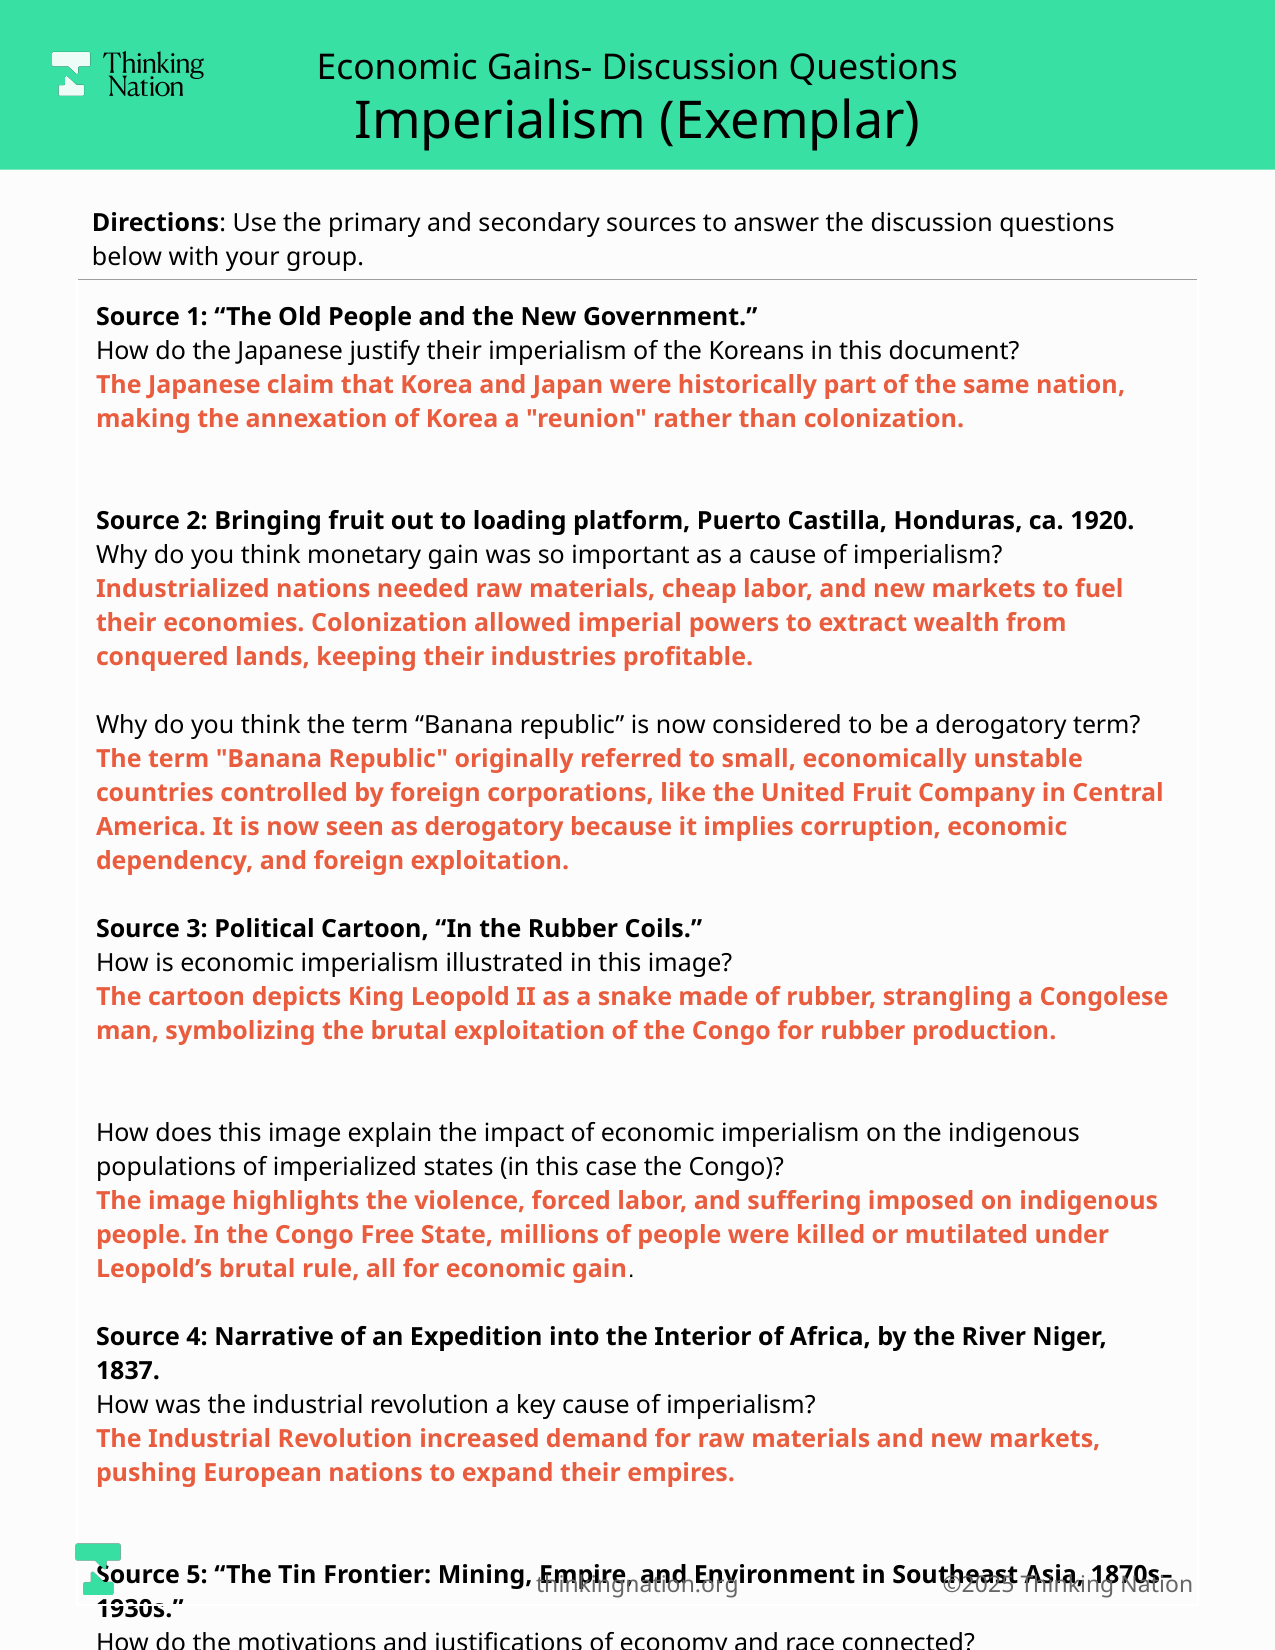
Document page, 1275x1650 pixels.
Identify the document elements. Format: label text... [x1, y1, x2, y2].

table_header Source 1: “The Old People and the New Government.” How do the Japanese justify their imperialism of the Koreans in this document? The Japanese claim that Korea and Japan were historically part of the same nation, making the annexation of Korea a "reunion" rather than colonization. Source 2: Bringing fruit out to loading platform, Puerto Castilla, Honduras, ca. 1920. Why do you think monetary gain was so important as a cause of imperialism? Industrialized nations needed raw materials, cheap labor, and new markets to fuel their economies. Colonization allowed imperial powers to extract wealth from conquered lands, keeping their industries profitable. Why do you think the term “Banana republic” is now considered to be a derogatory term? The term "Banana Republic" originally referred to small, economically unstable countries controlled by foreign corporations, like the United Fruit Company in Central America. It is now seen as derogatory because it implies corruption, economic dependency, and foreign exploitation. Source 3: Political Cartoon, “In the Rubber Coils.” How is economic imperialism illustrated in this image? The cartoon depicts King Leopold II as a snake made of rubber, strangling a Congolese man, symbolizing the brutal exploitation of the Congo for rubber production. How does this image explain the impact of economic imperialism on the indigenous populations of imperialized states (in this case the Congo)? The image highlights the violence, forced labor, and suffering imposed on indigenous people. In the Congo Free State, millions of people were killed or mutilated under Leopold’s brutal rule, all for economic gain. Source 4: Narrative of an Expedition into the Interior of Africa, by the River Niger, 1837. How was the industrial revolution a key cause of imperialism? The Industrial Revolution increased demand for raw materials and new markets, pushing European nations to expand their empires. Source 5: “The Tin Frontier: Mining, Empire, and Environment in Southeast Asia, 1870s–1930s.” How do the motivations and justifications of economy and race connected? Europeans claimed they were "modernizing" industries in colonies, but their real goal was economic exploitation. [78, 280, 1197, 1604]
text_box Directions: Use the primary and secondary sources to answer the discussion questions below with your group. [76, 186, 1198, 279]
picture [62, 1533, 134, 1605]
text_box Economic Gains- Discussion Questions Imperialism (Exemplar) [0, 0, 1275, 170]
picture [35, 37, 210, 110]
text_box ©2025 Thinking Nation [907, 1553, 1210, 1605]
text_box thinkingnation.org [486, 1553, 789, 1605]
